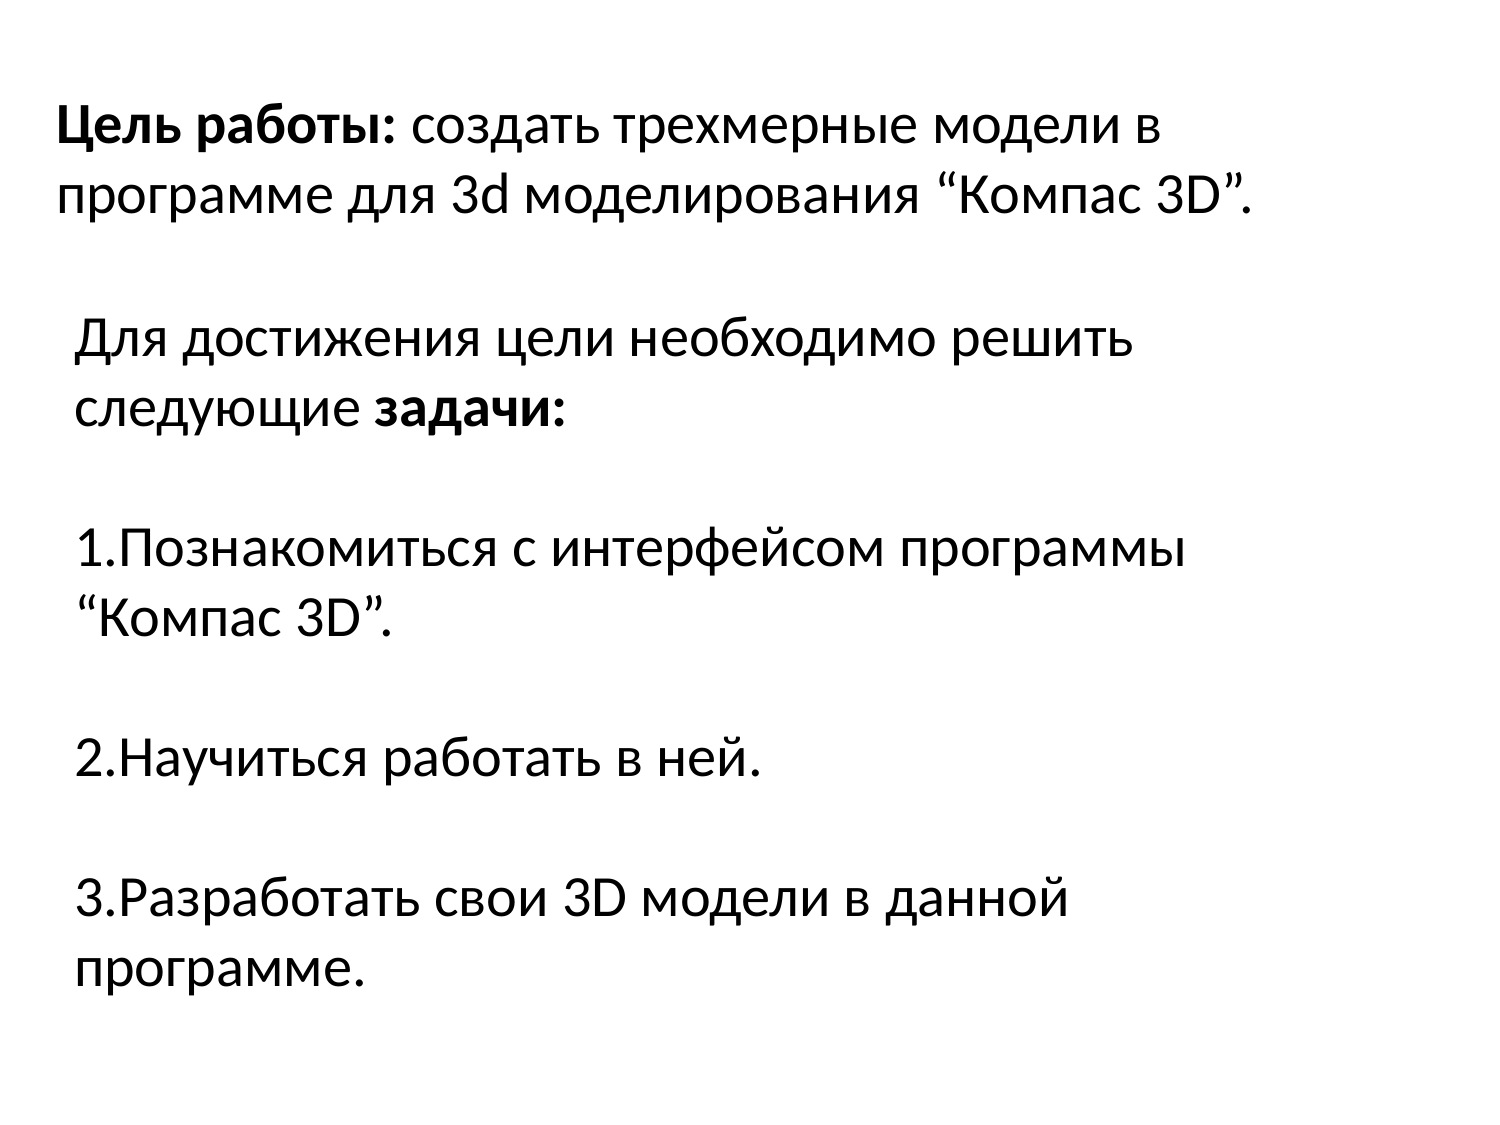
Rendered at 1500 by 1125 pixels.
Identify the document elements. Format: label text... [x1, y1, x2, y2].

text_box Для достижения цели необходимо решить следующие задачи: 1.Познакомиться с интерфейсом программы “Компас 3D”. 2.Научиться работать в ней. 3.Разработать свои 3D модели в данной программе. [59, 290, 1288, 1006]
text_box Цель работы: создать трехмерные модели в программе для 3d моделирования “Компас 3D”. [41, 78, 1412, 233]
